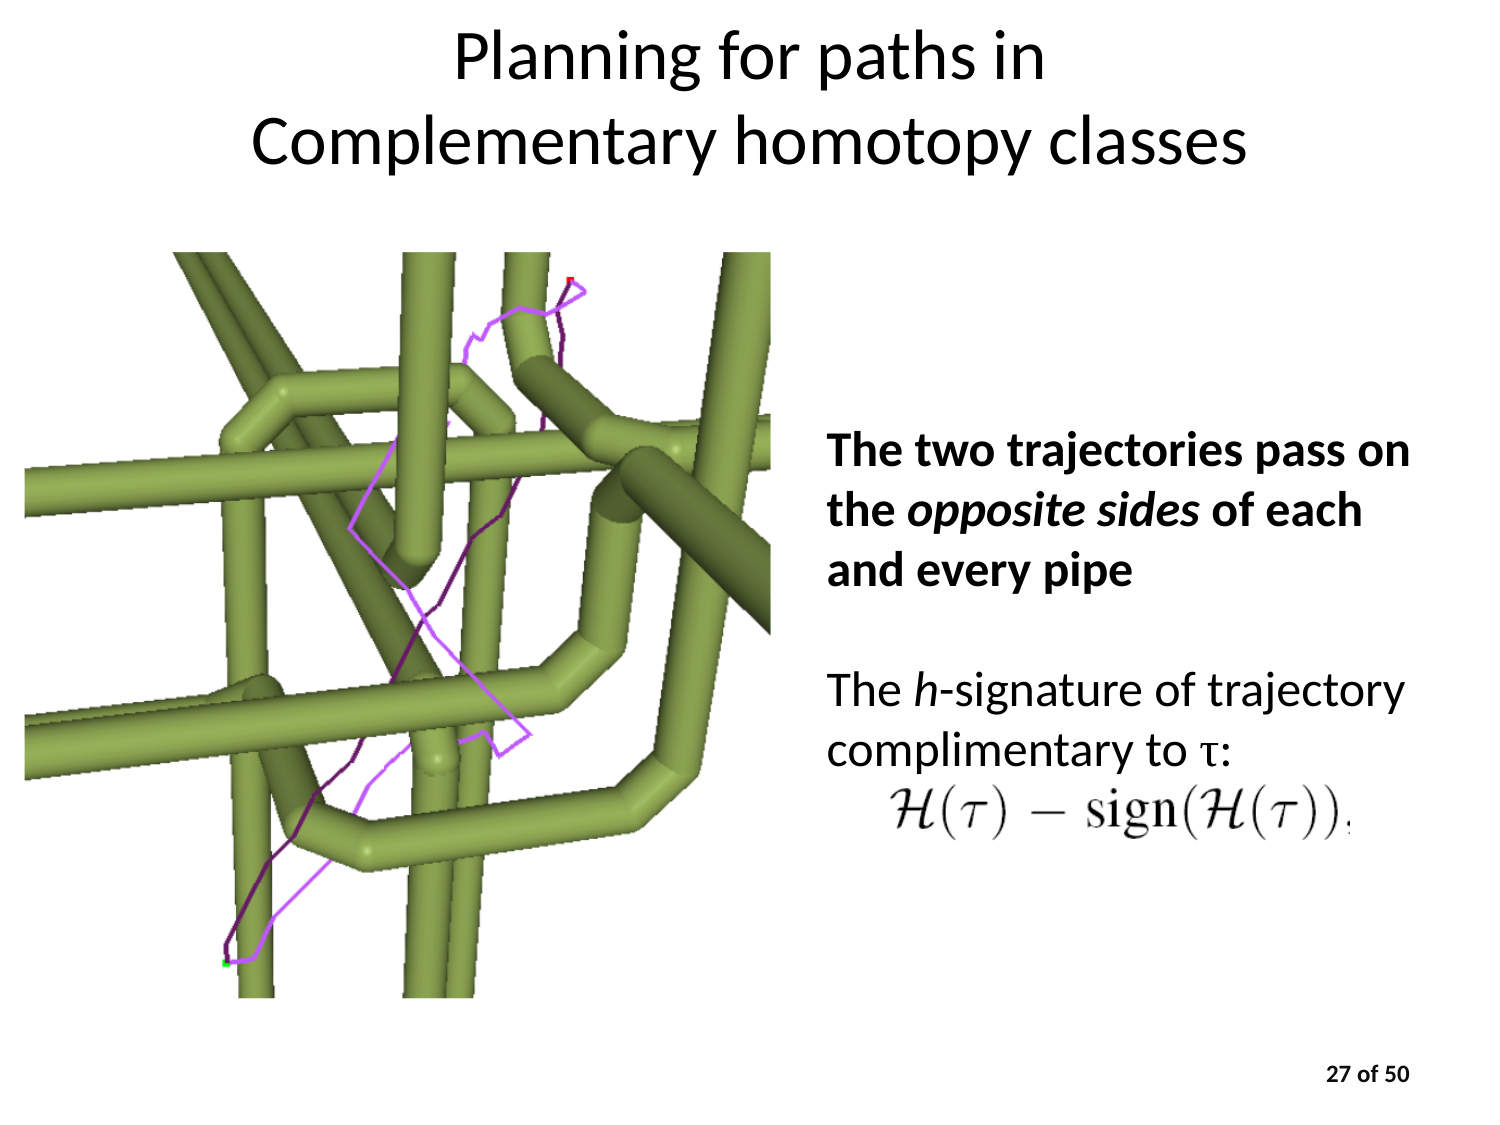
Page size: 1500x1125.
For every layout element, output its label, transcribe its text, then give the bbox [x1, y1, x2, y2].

title Planning for paths in Complementary homotopy classes [75, 0, 1425, 188]
text_box The two trajectories pass on the opposite sides of each and every pipe The h-signature of trajectory complimentary to τ: [811, 408, 1463, 784]
picture [874, 766, 1351, 851]
slide_number 27 of 50 [1074, 1042, 1425, 1103]
picture [10, 241, 801, 1013]
